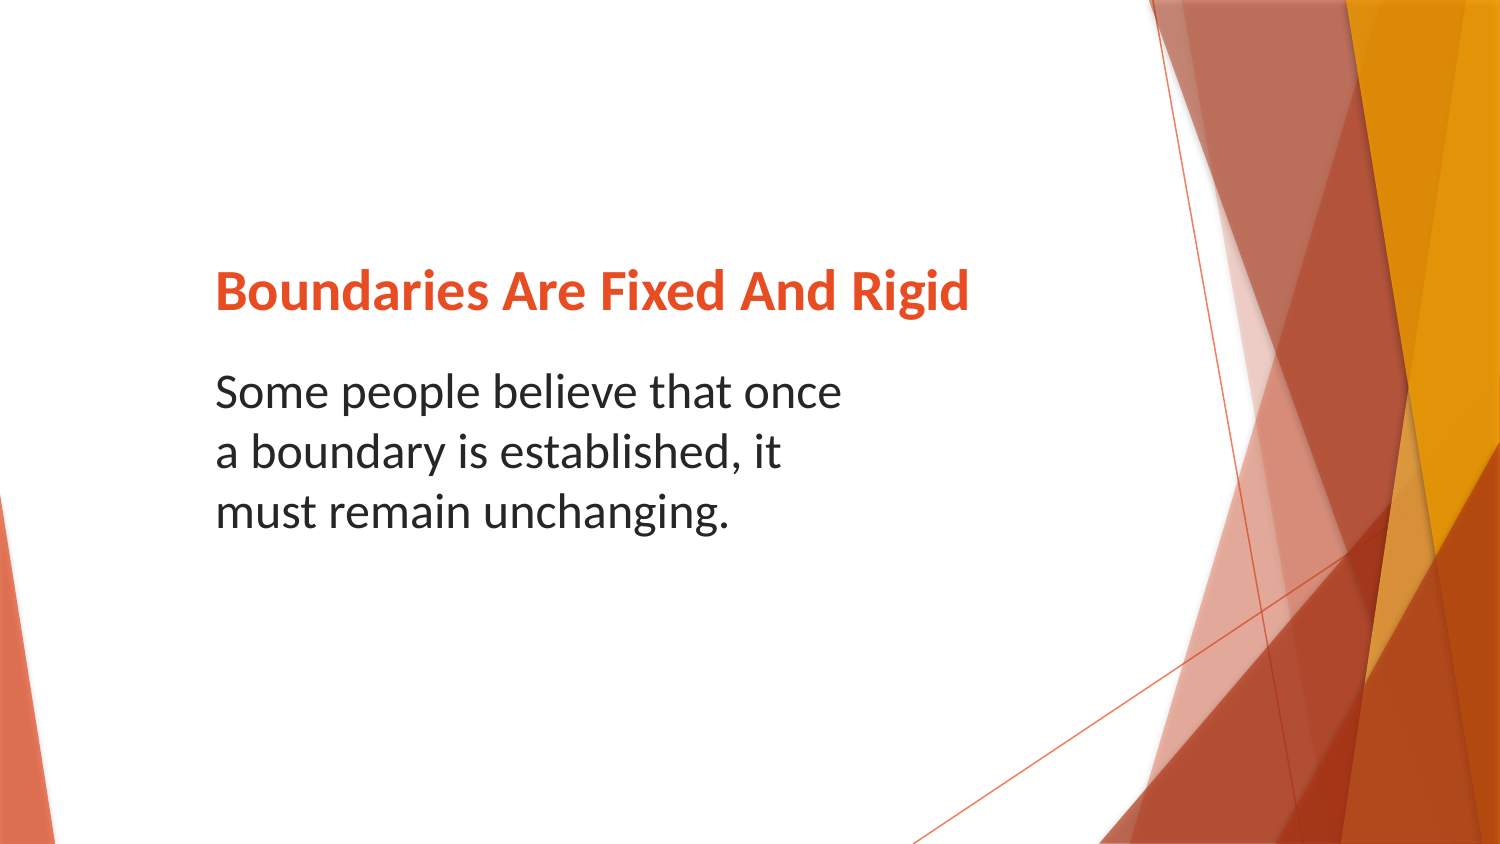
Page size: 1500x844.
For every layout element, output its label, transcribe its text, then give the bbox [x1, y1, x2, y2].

title Boundaries Are Fixed And Rigid [200, 244, 1258, 344]
list Some people believe that once a boundary is established, it must remain unchanging. [200, 351, 892, 777]
